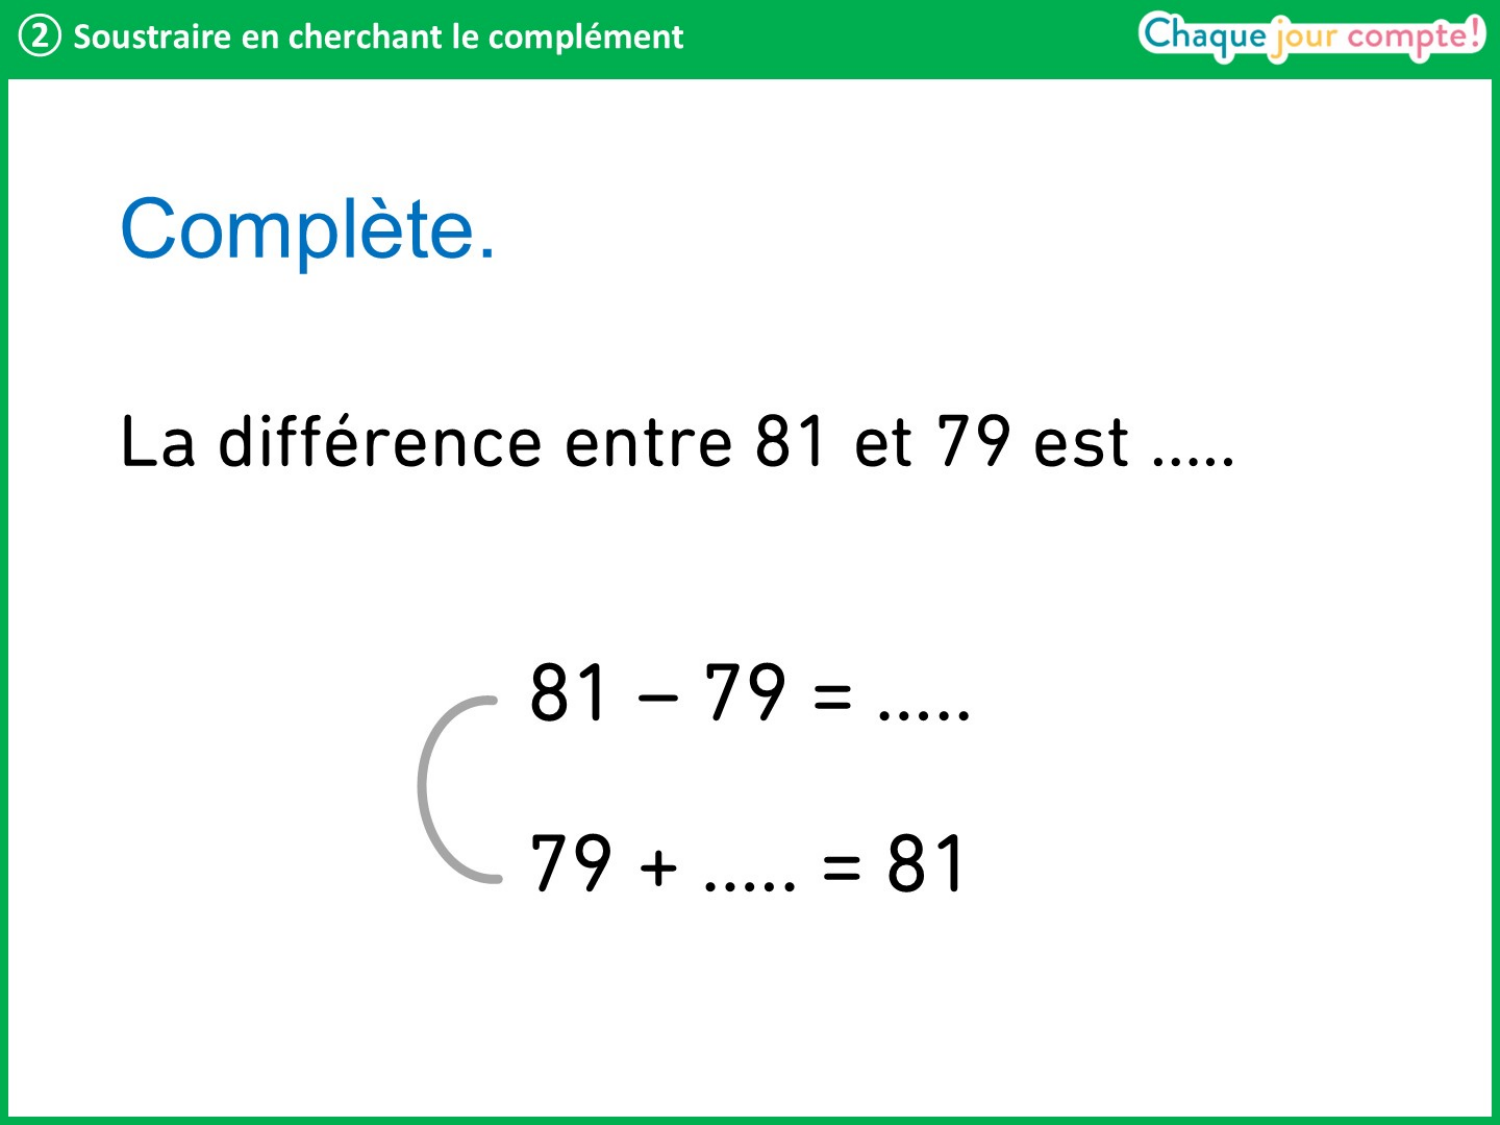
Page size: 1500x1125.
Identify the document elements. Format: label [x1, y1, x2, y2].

list [0, 0, 1500, 1125]
